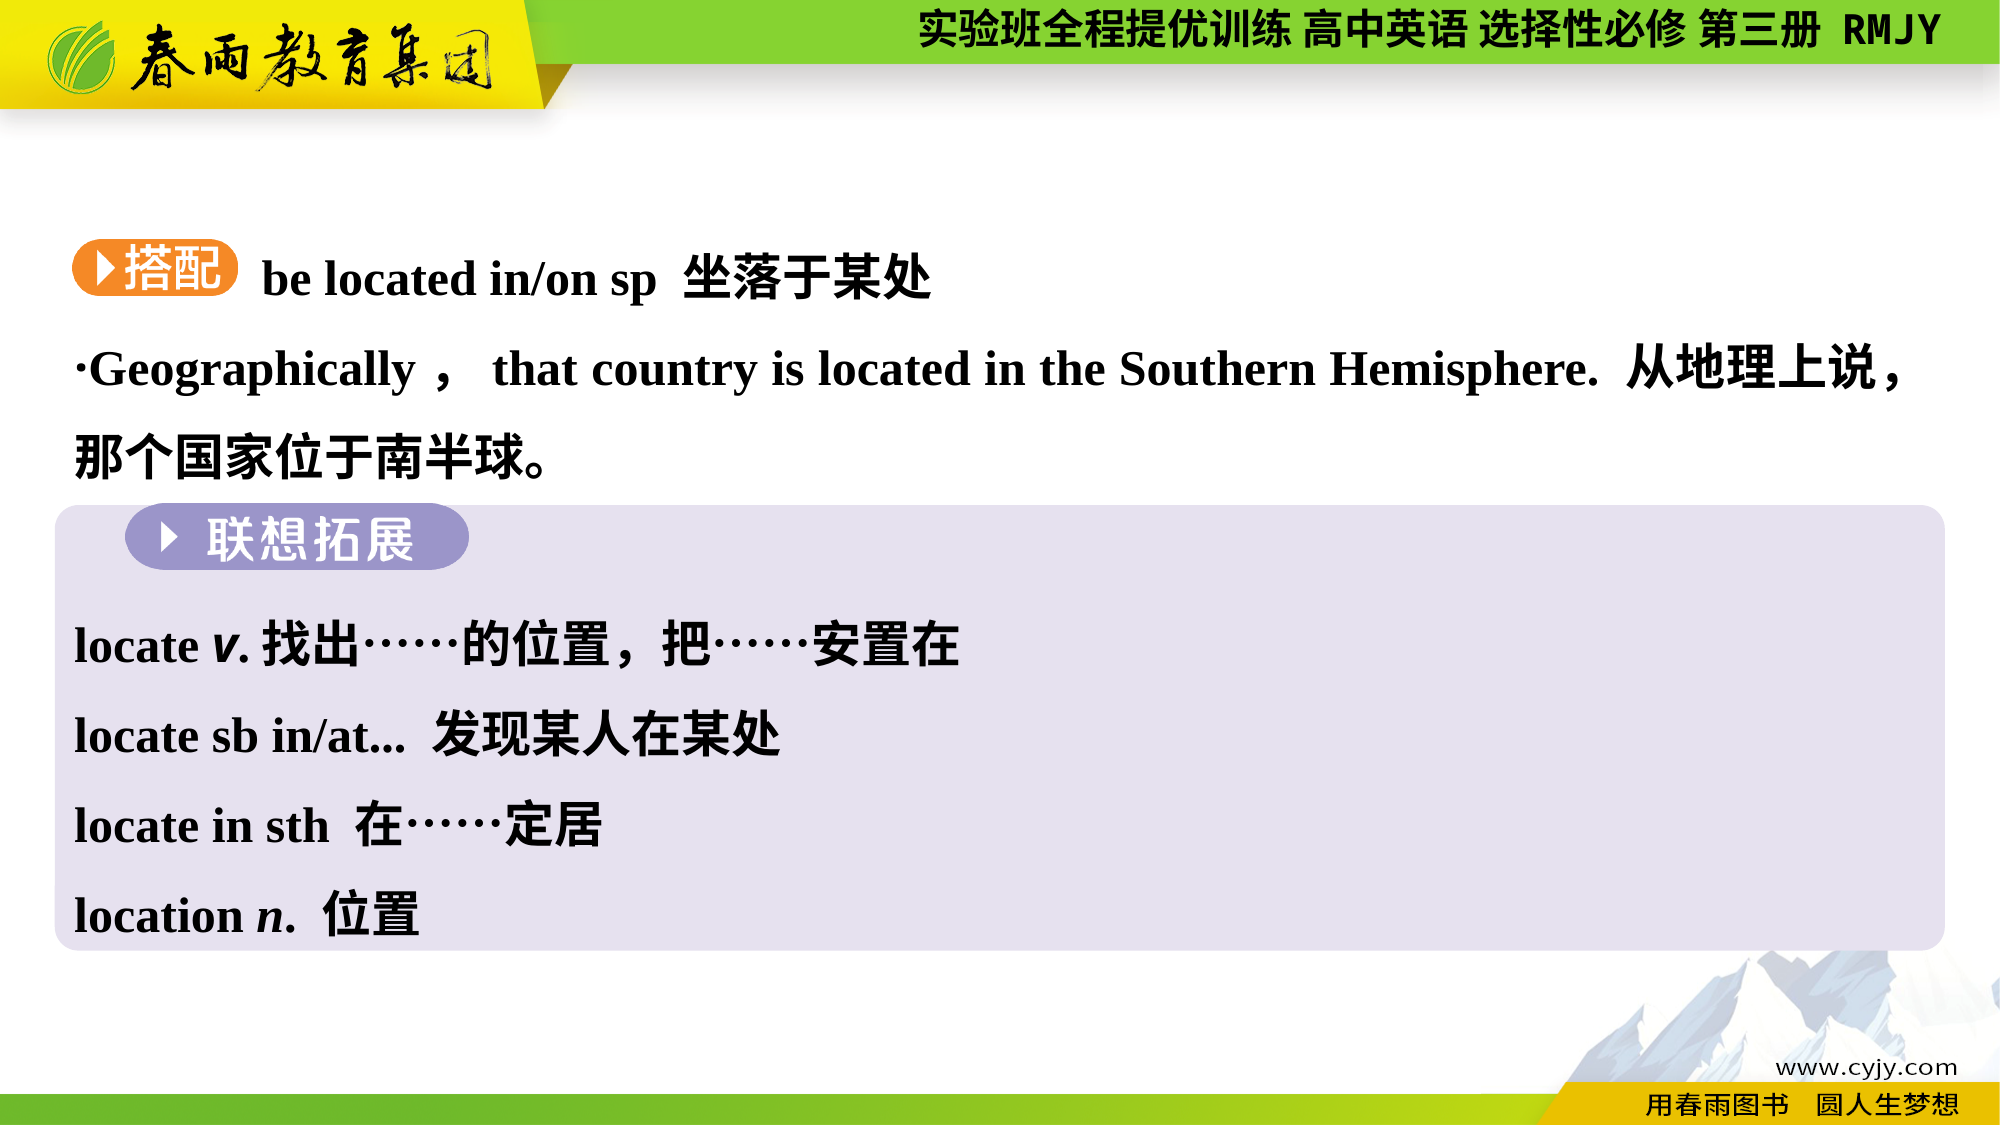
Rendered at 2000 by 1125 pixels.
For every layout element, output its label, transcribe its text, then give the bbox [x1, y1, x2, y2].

text_box [54, 505, 121, 941]
text_box locate v.找出……的位置，把……安置在 locate sb in/at... 发现某人在某处 locate in sth 在……定居 location n. 位置 [59, 575, 1944, 951]
picture [0, 0, 2000, 1125]
text_box [472, 505, 1945, 933]
list be located in/on sp 坐落于某处 ·Geographically，that country is located in the Southern Hemisphere. 从地理上说，那个国家位于南半球。 [59, 208, 1944, 485]
